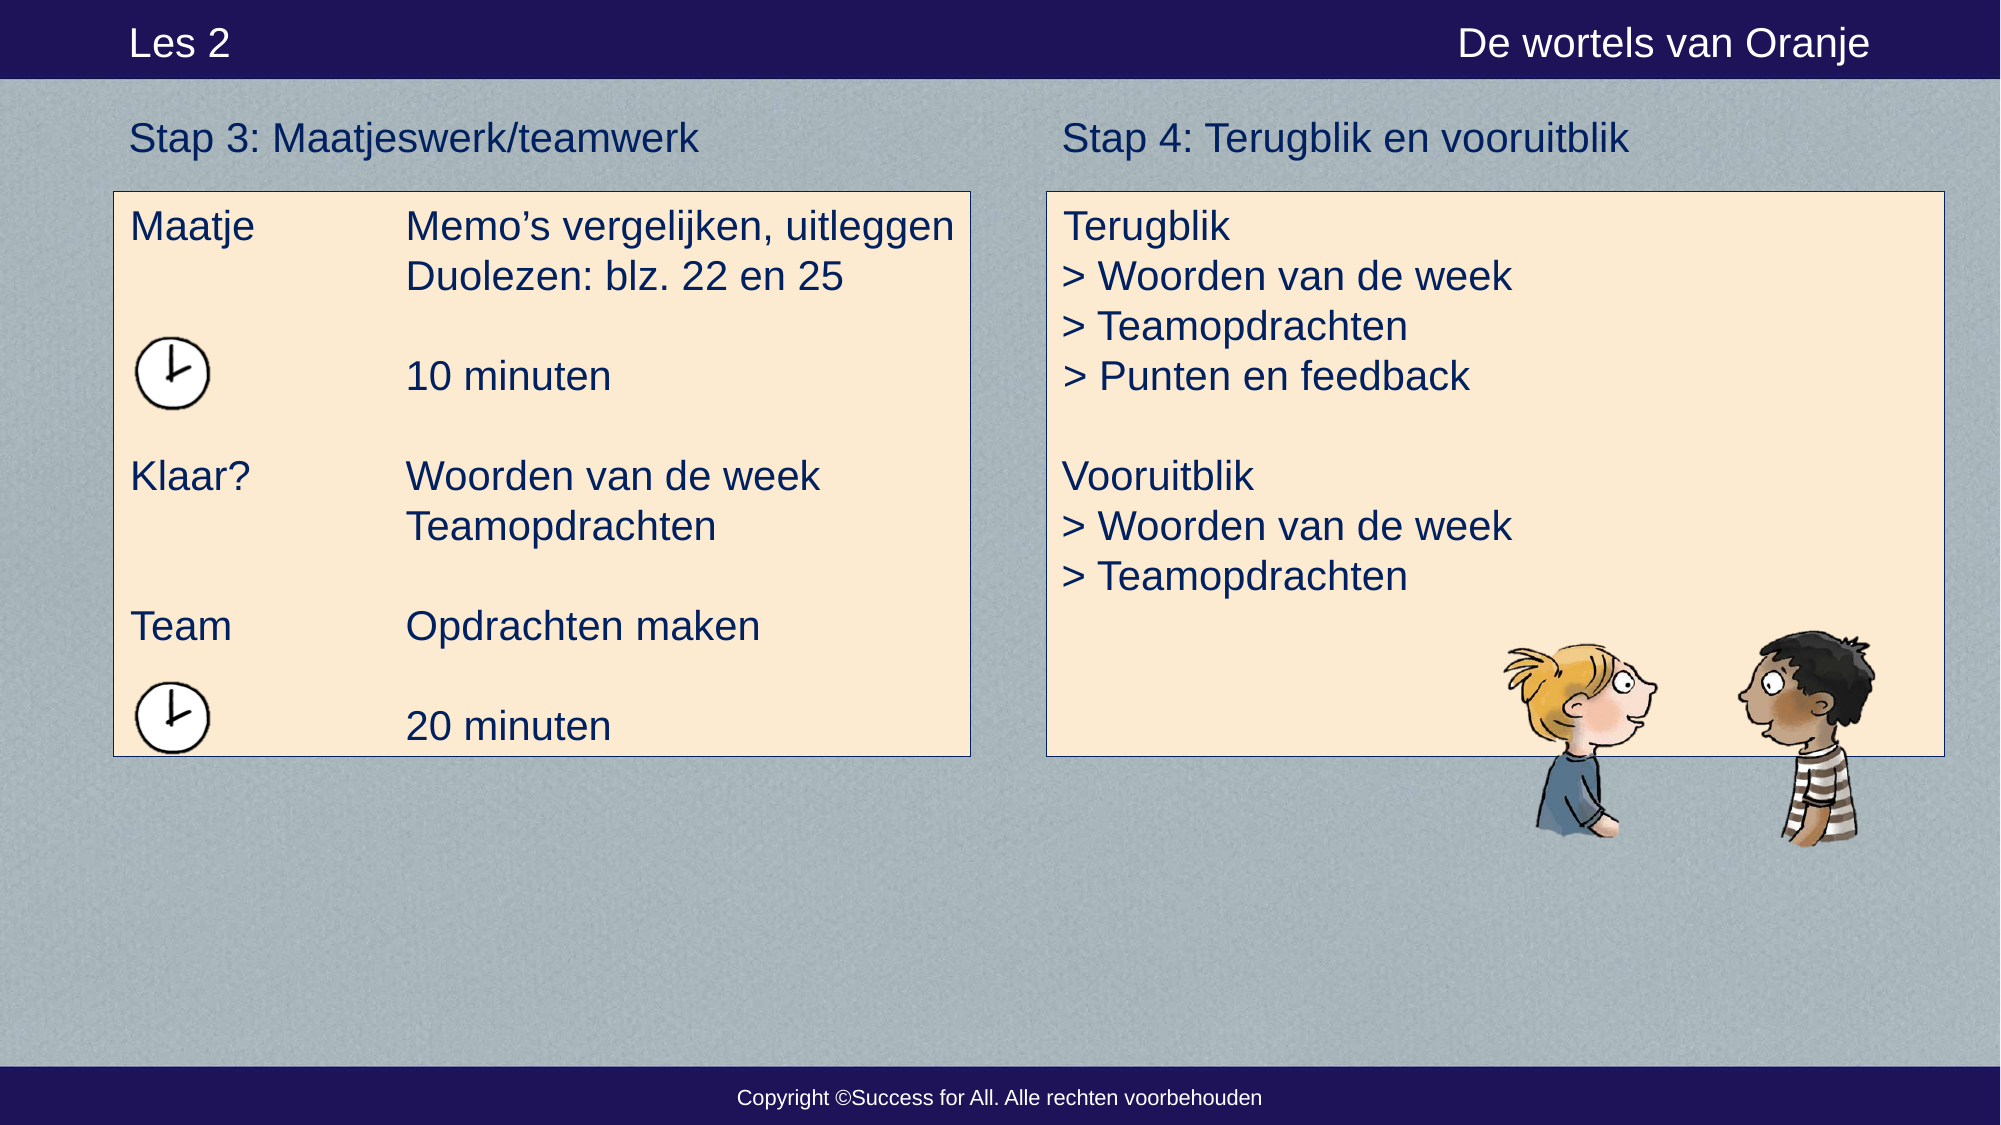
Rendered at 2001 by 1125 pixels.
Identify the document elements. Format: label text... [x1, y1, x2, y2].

text_box Les 2 [114, 8, 354, 73]
text_box Stap 3: Maatjeswerk/teamwerk [114, 103, 907, 169]
text_box De wortels van Oranje [999, 8, 1886, 73]
picture [0, 0, 2001, 1125]
text_box Terugblik > Woorden van de week > Teamopdrachten > Punten en feedback Vooruitblik > Woorden van de week > Teamopdrachten [1046, 191, 1945, 757]
text_box Maatje Memo’s vergelijken, uitleggen Duolezen: blz. 22 en 25 10 minuten Klaar? Woorden van de week Teamopdrachten Team Opdrachten maken 20 minuten [113, 191, 971, 757]
text_box Stap 4: Terugblik en vooruitblik [1046, 103, 1839, 169]
text_box Copyright ©Success for All. Alle rechten voorbehouden [0, 1076, 2000, 1125]
